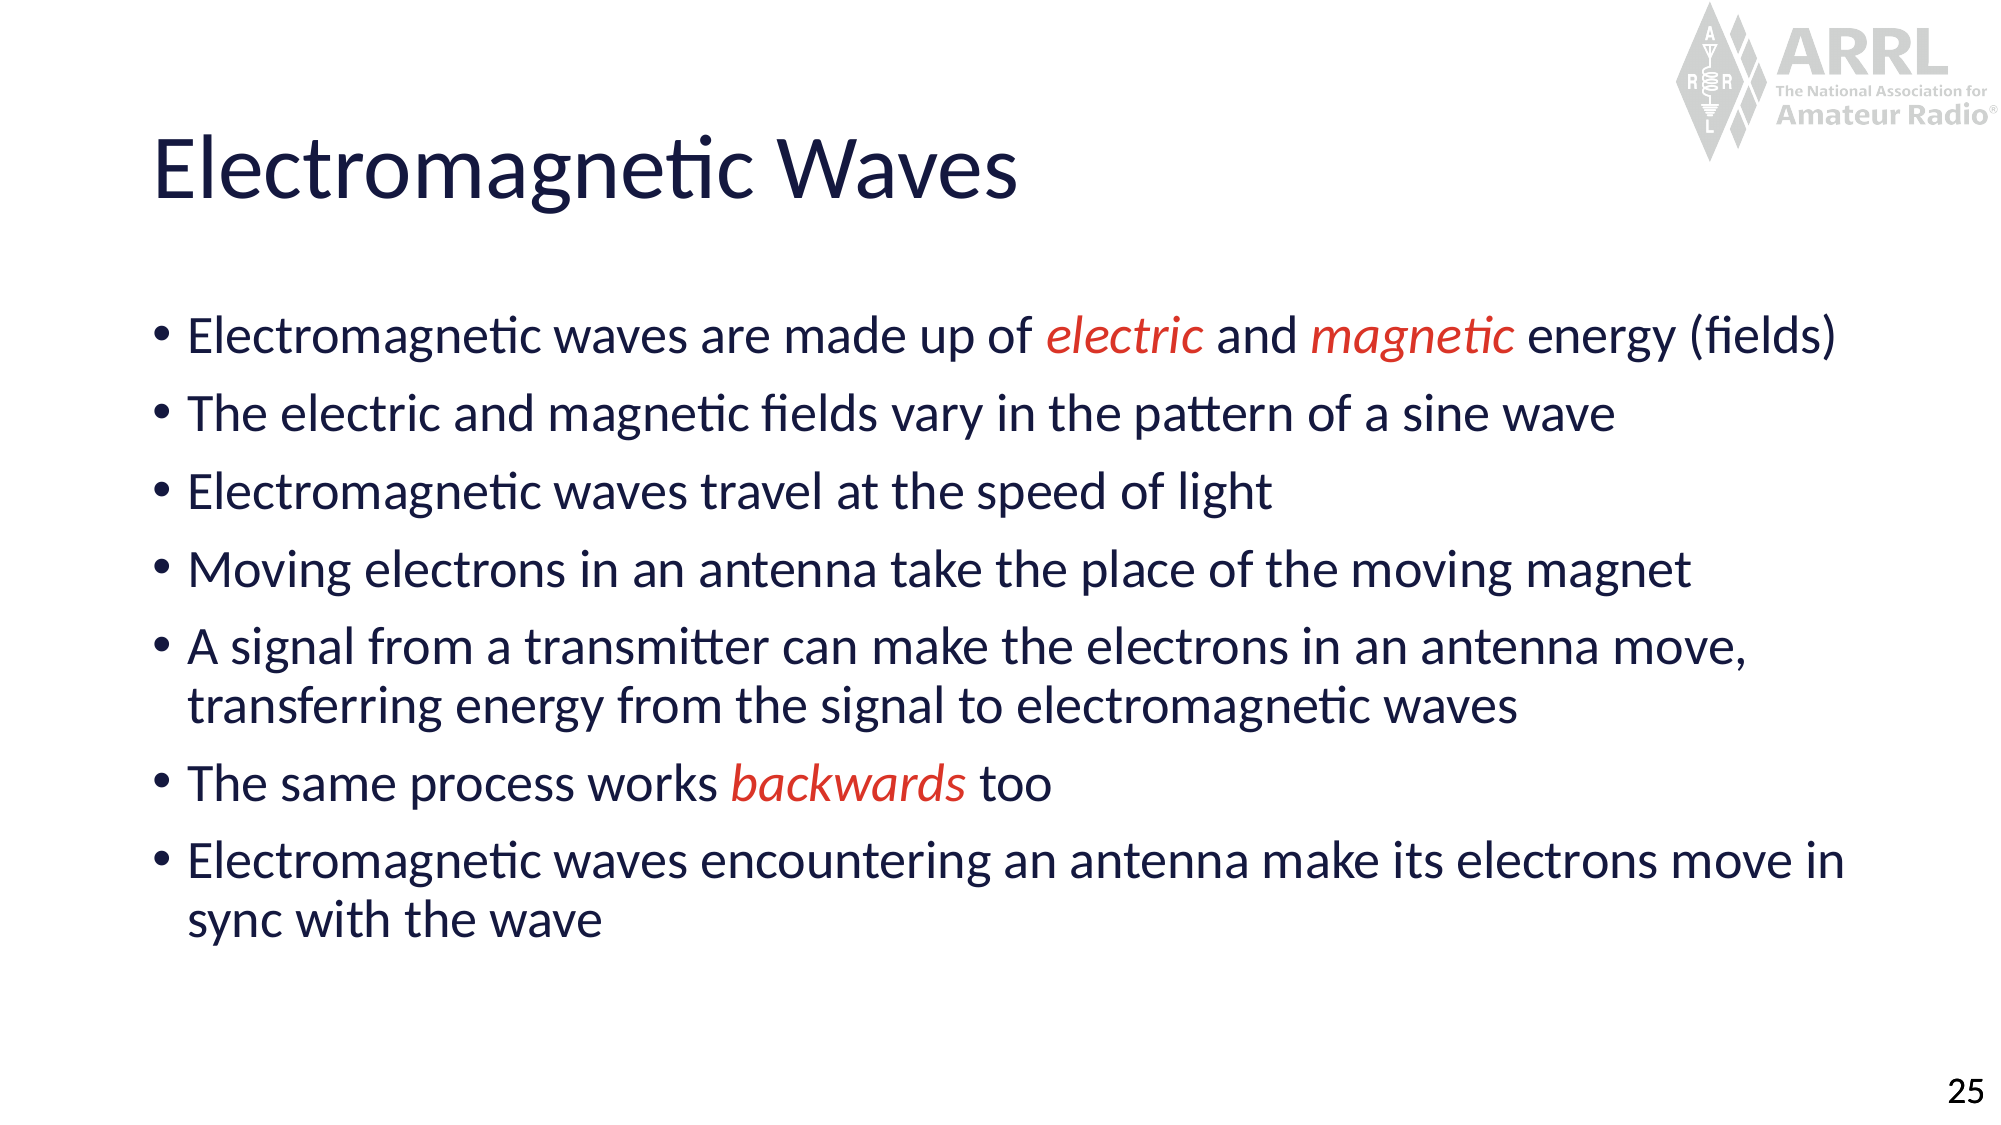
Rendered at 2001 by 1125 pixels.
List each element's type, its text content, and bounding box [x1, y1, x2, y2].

picture [1674, 0, 2000, 164]
list Electromagnetic waves are made up of electric and magnetic energy (fields) The electric and magnetic fields vary in the pattern of a sine wave Electromagnetic waves travel at the speed of light Moving electrons in an antenna take the place of the moving magnet A signal from a transmitter can make the electrons in an antenna move, transferring energy from the signal to electromagnetic waves The same process works backwards too Electromagnetic waves encountering an antenna make its electrons move in sync with the wave [137, 299, 1863, 1014]
title Electromagnetic Waves [137, 59, 1863, 278]
